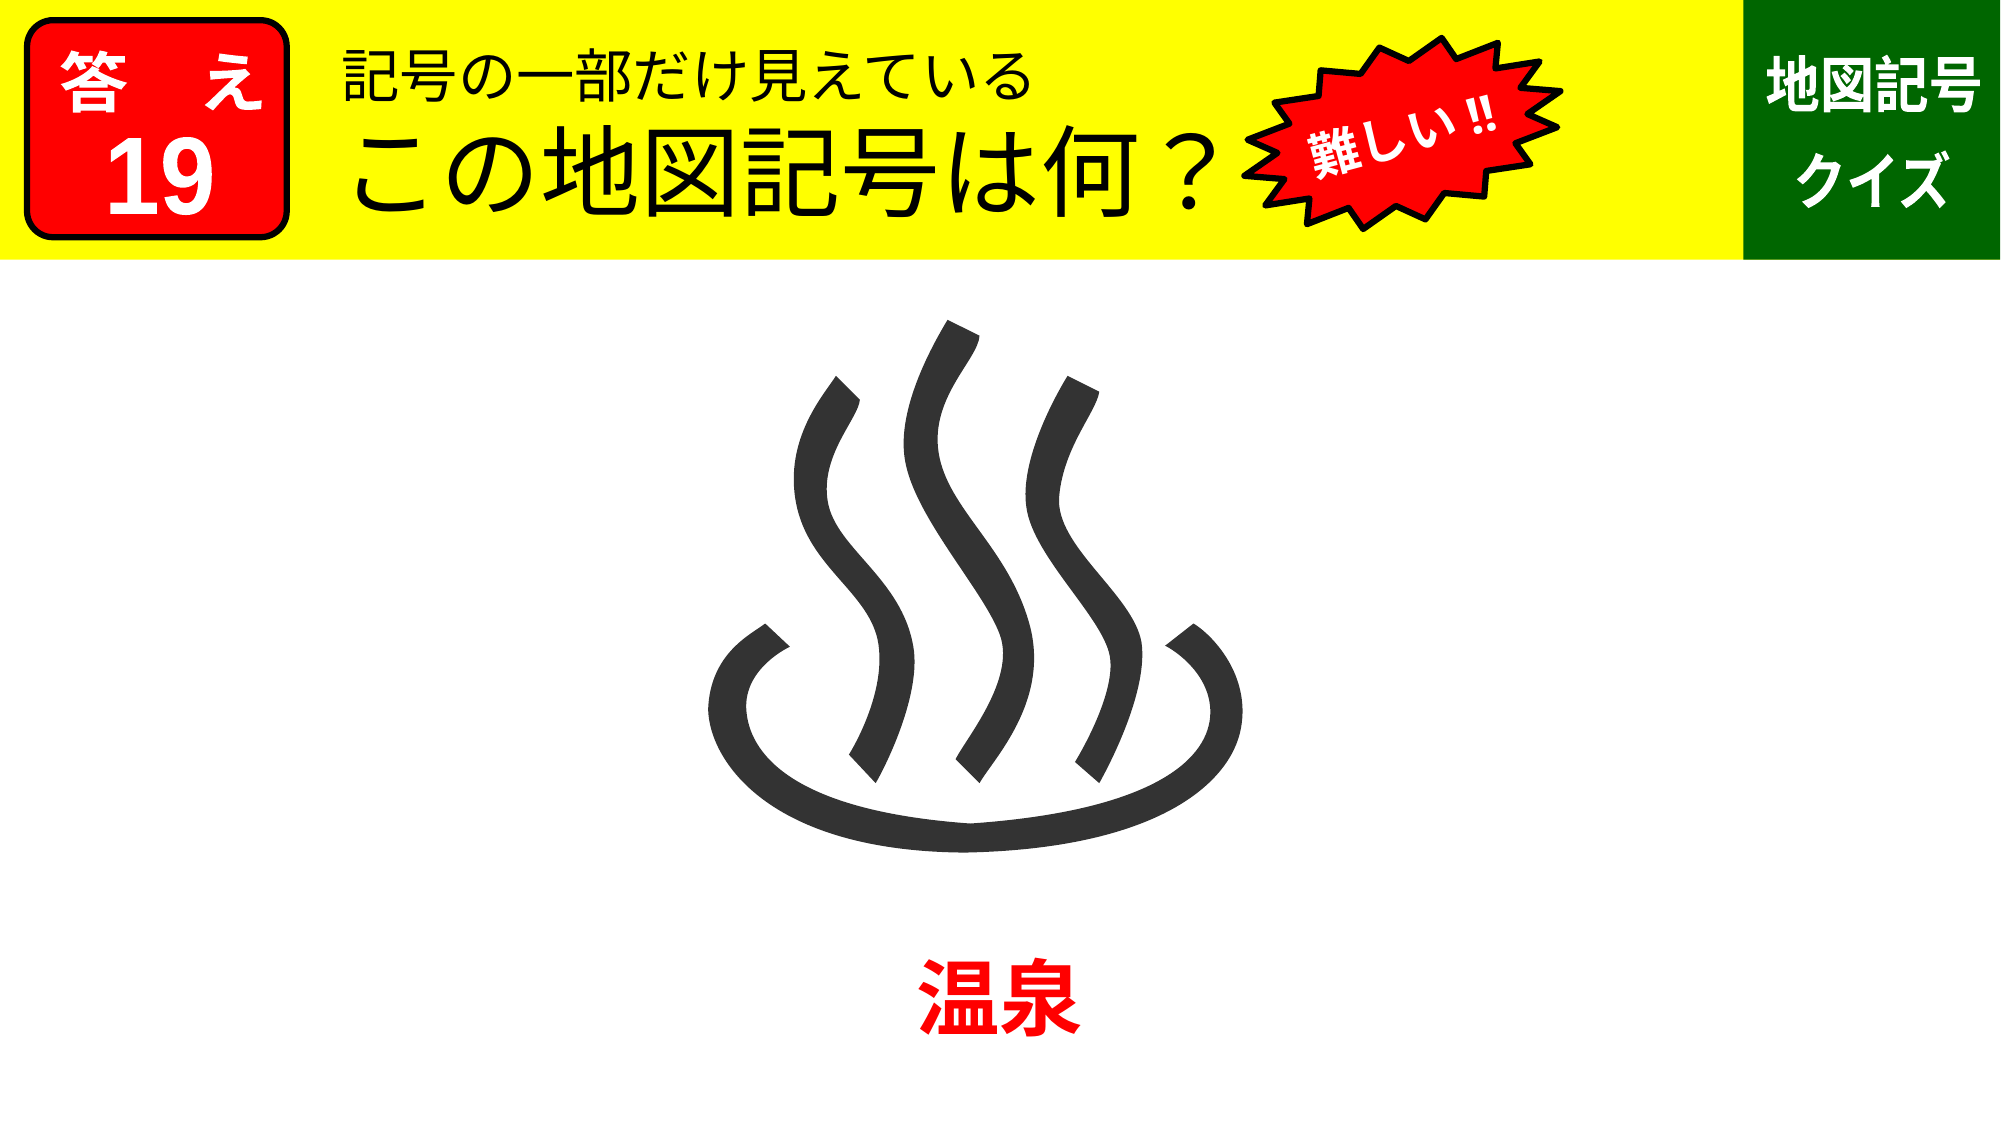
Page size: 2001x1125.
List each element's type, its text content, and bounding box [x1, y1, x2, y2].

text_box [903, 319, 1035, 784]
text_box [708, 623, 1243, 853]
text_box この地図記号は何？ [325, 101, 1256, 237]
text_box [1025, 375, 1143, 784]
text_box 難しい!! [1244, 37, 1561, 230]
text_box 記号の一部だけ見えている [326, 32, 1053, 117]
text_box [793, 375, 915, 784]
text_box 温泉 [901, 939, 1099, 1054]
